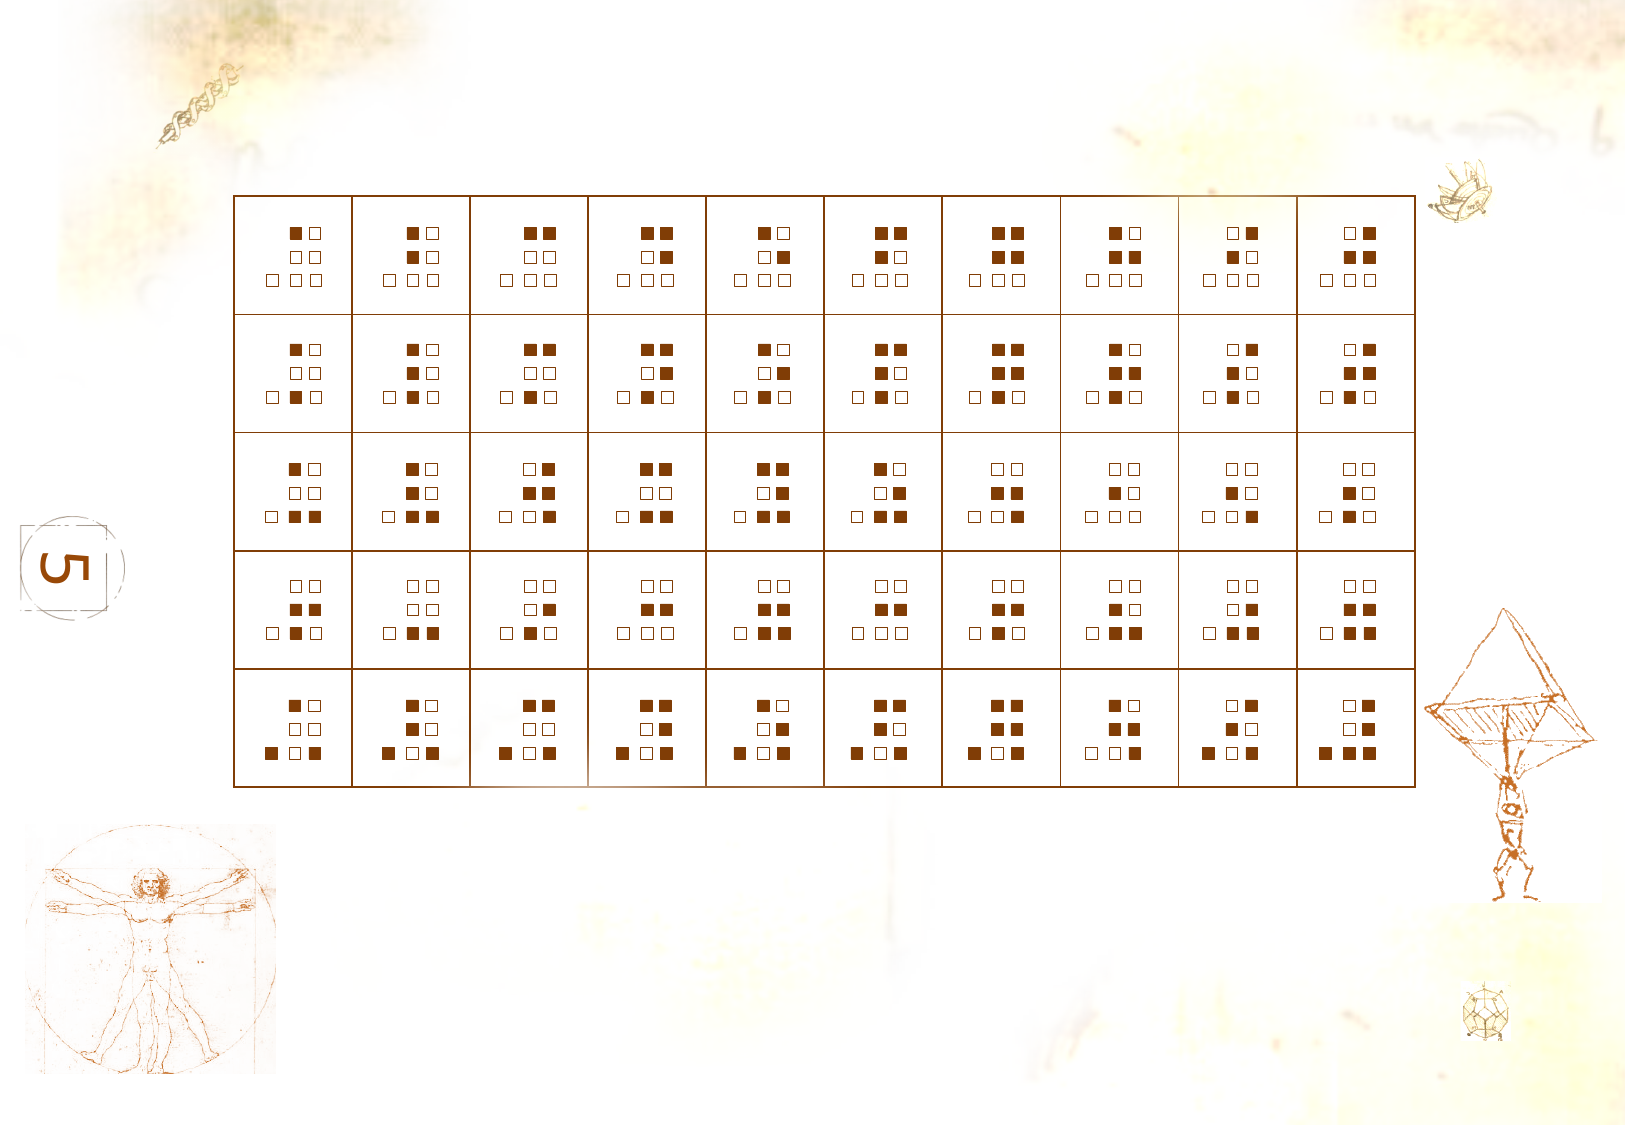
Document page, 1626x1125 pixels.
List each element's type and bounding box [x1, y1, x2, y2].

text_box [266, 227, 1377, 287]
text_box [382, 699, 439, 760]
text_box [266, 343, 1377, 404]
text_box [1084, 699, 1141, 760]
text_box [733, 699, 790, 760]
text_box [850, 699, 907, 760]
text_box [265, 463, 1376, 523]
text_box [616, 699, 673, 760]
text_box [1319, 699, 1376, 760]
text_box [499, 699, 556, 760]
text_box [266, 579, 1377, 640]
text_box [1202, 699, 1258, 760]
text_box [967, 699, 1024, 760]
picture [0, 0, 1625, 1125]
text_box [265, 699, 321, 760]
